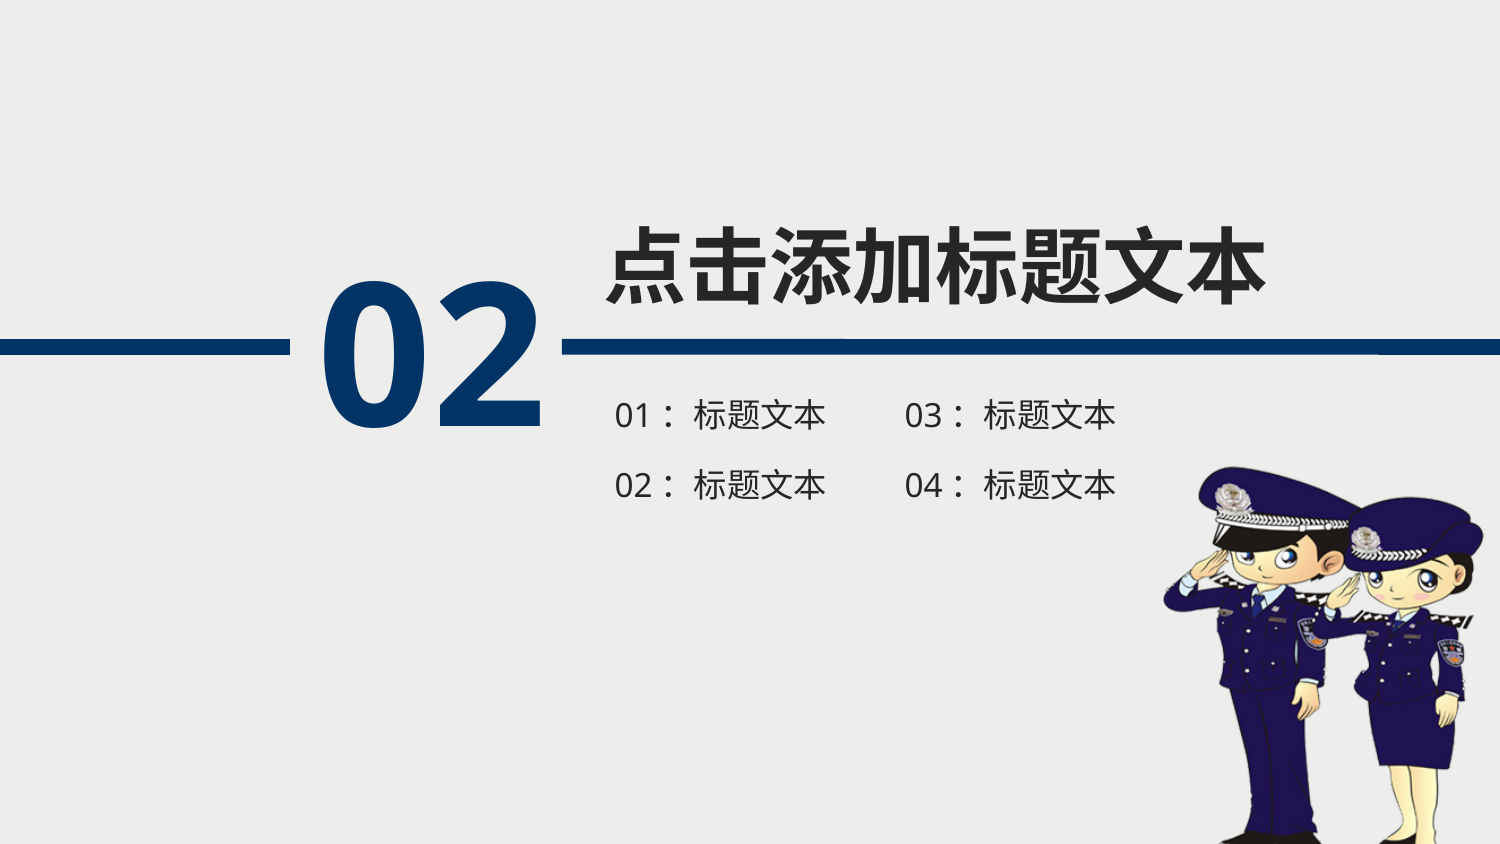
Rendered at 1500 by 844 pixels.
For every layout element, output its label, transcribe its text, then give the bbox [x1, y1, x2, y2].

text_box 03：标题文本 [889, 386, 1132, 442]
text_box 点击添加标题文本 [588, 207, 1285, 322]
picture [0, 0, 1500, 844]
text_box 02：标题文本 [599, 456, 842, 512]
text_box 01：标题文本 [599, 386, 842, 442]
text_box 02 [303, 219, 562, 475]
text_box 04：标题文本 [889, 456, 1132, 512]
